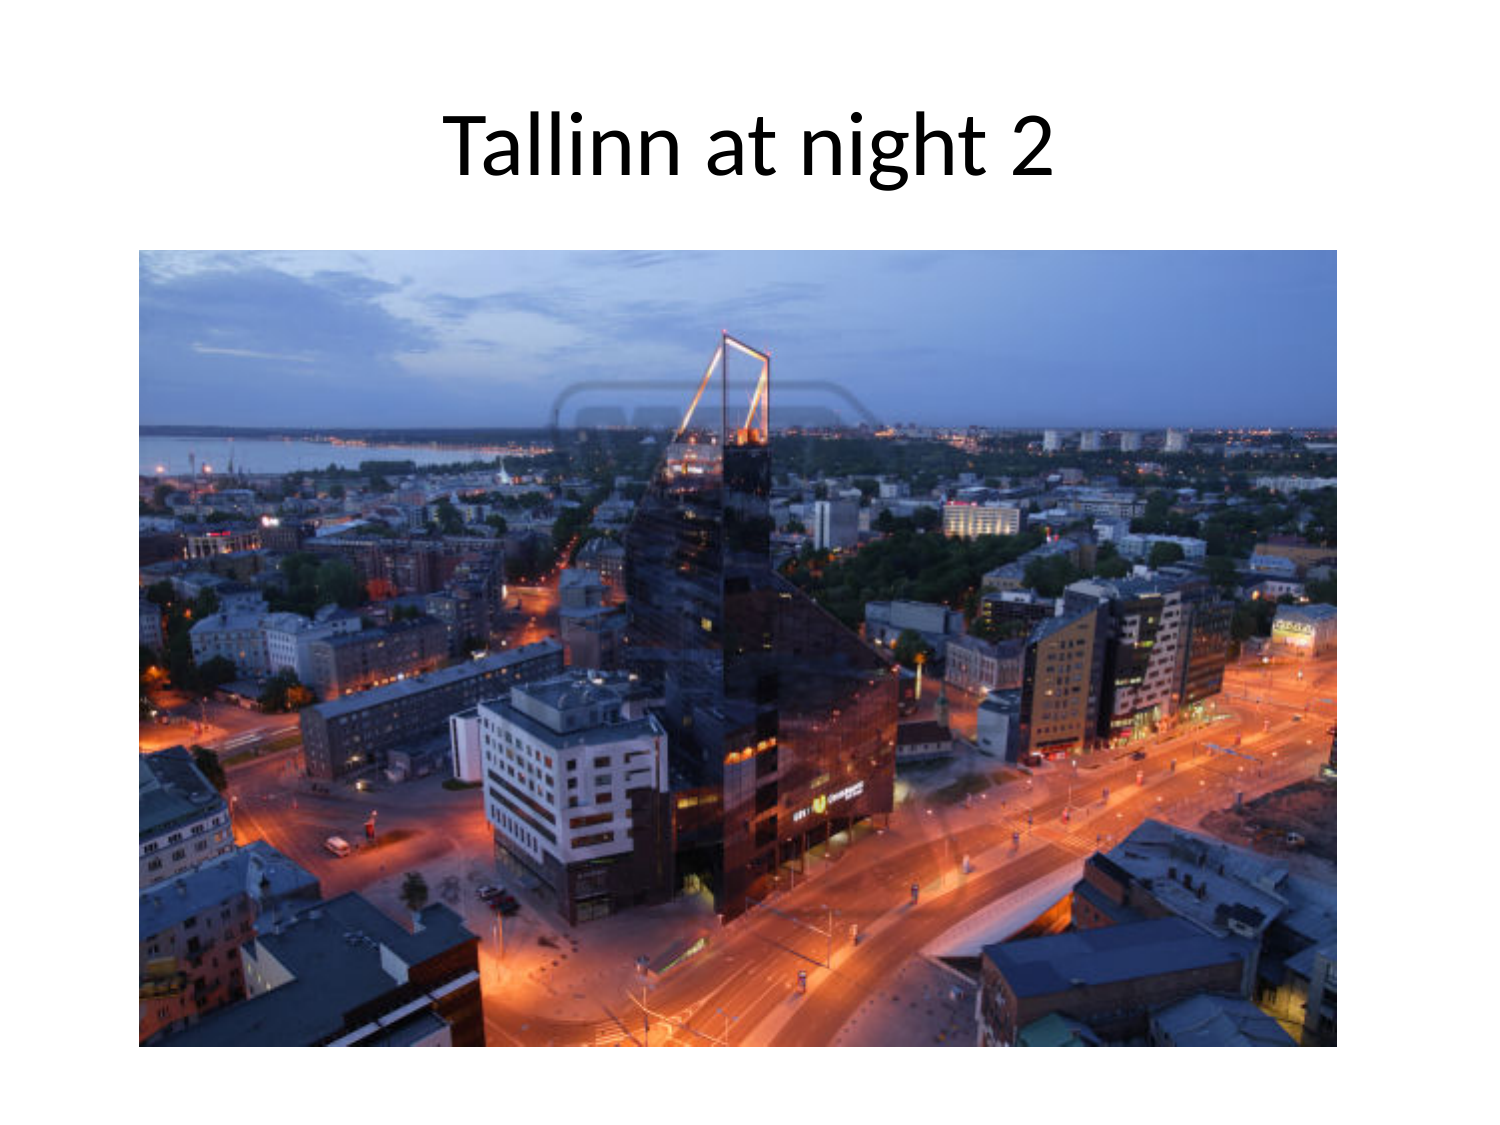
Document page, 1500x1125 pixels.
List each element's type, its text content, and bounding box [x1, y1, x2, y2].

title Tallinn at night 2 [75, 45, 1425, 233]
picture [138, 250, 1337, 1048]
